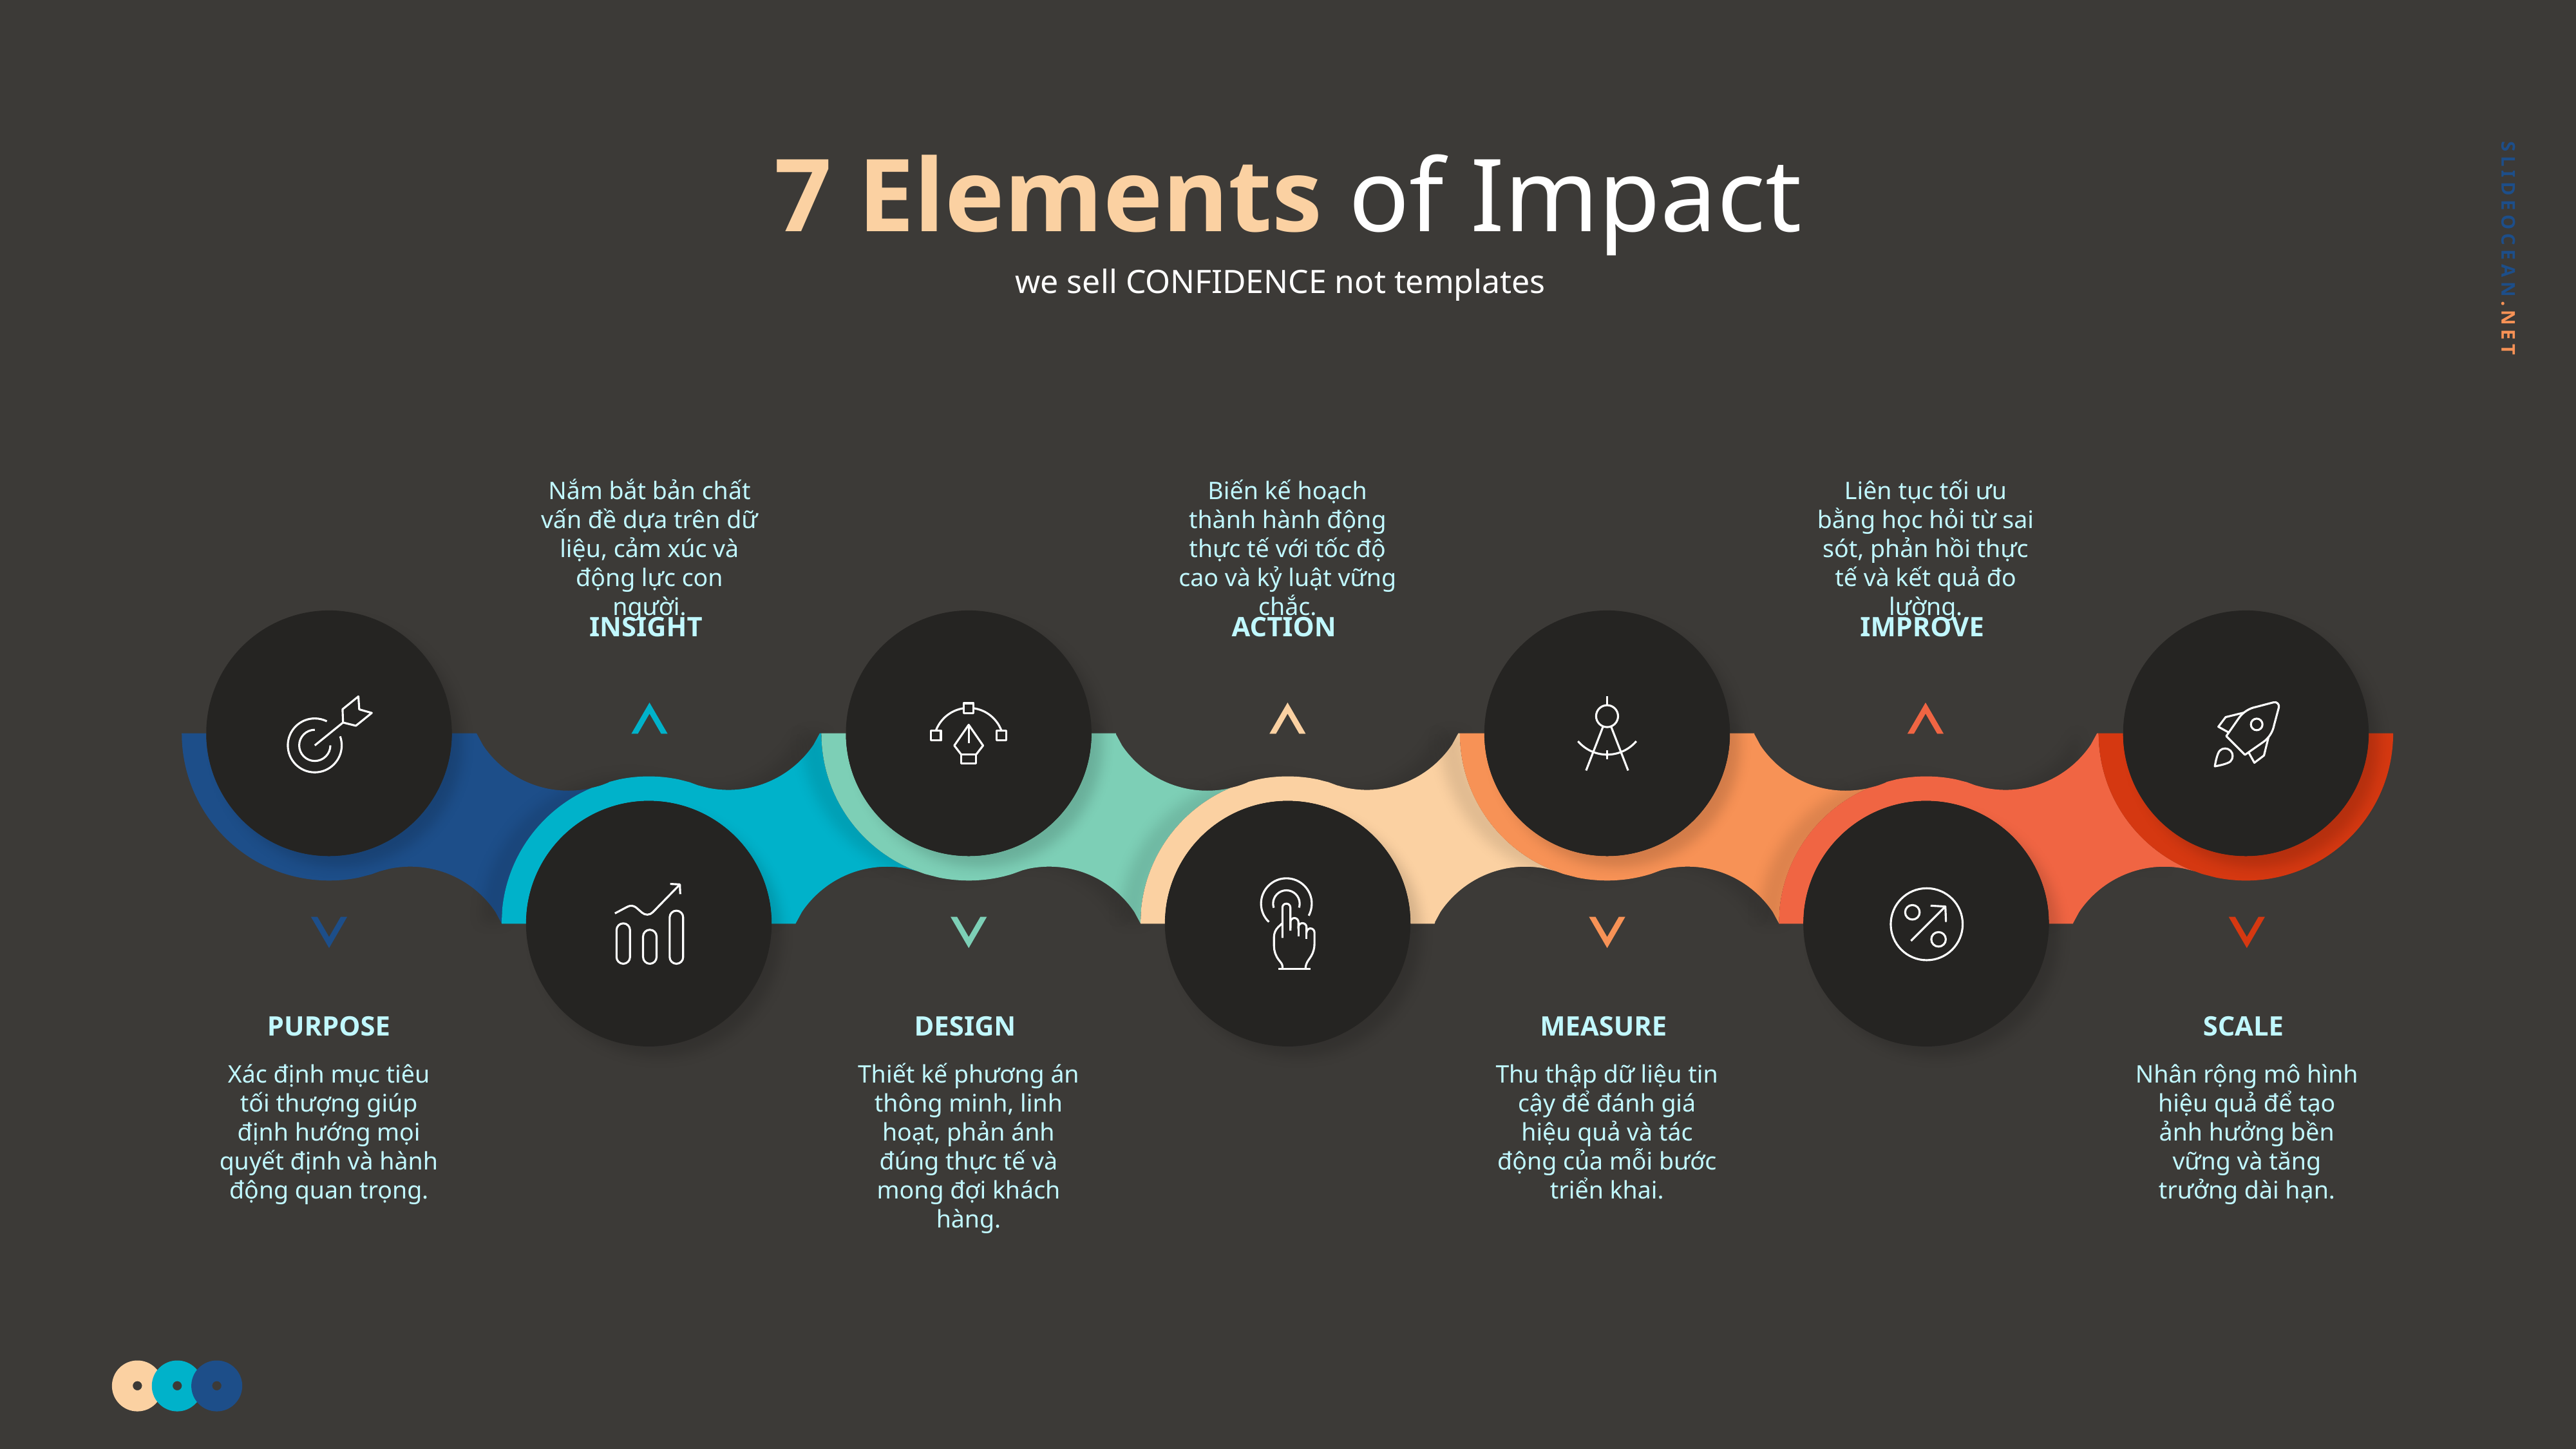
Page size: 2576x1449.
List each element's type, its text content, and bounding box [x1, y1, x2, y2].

text_box [614, 884, 681, 915]
text_box [2098, 732, 2394, 882]
text_box [630, 701, 669, 735]
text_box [526, 470, 773, 647]
text_box [1483, 609, 1731, 857]
text_box [1890, 888, 1963, 960]
text_box [931, 703, 1007, 741]
text_box [525, 800, 773, 1047]
text_box [949, 916, 989, 950]
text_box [205, 1003, 452, 1210]
text_box [1778, 732, 2189, 925]
text_box [1139, 761, 1516, 925]
text_box [287, 696, 372, 773]
text_box [820, 732, 1196, 895]
text_box [616, 923, 630, 964]
text_box [1578, 696, 1636, 771]
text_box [1484, 1003, 1730, 1180]
text_box [2215, 748, 2233, 766]
text_box [1803, 800, 2050, 1047]
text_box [2124, 1003, 2370, 1180]
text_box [1164, 470, 1410, 647]
text_box [1164, 800, 1412, 1047]
text_box [1459, 732, 1835, 895]
text_box [669, 911, 683, 964]
text_box we sell CONFIDENCE not templates [1005, 256, 1556, 305]
text_box [1268, 701, 1307, 735]
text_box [846, 1003, 1092, 1210]
text_box [500, 761, 878, 925]
text_box [310, 916, 348, 950]
text_box [2122, 609, 2370, 857]
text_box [1803, 470, 2049, 647]
text_box [205, 609, 453, 857]
text_box 7 Elements of Impact [764, 126, 1812, 257]
text_box [954, 724, 983, 764]
text_box [1587, 916, 1627, 950]
text_box [643, 929, 657, 964]
text_box [181, 732, 557, 895]
text_box [1906, 701, 1945, 735]
text_box [1261, 878, 1315, 969]
text_box [2218, 702, 2279, 763]
text_box [845, 609, 1092, 857]
text_box [2227, 916, 2266, 950]
